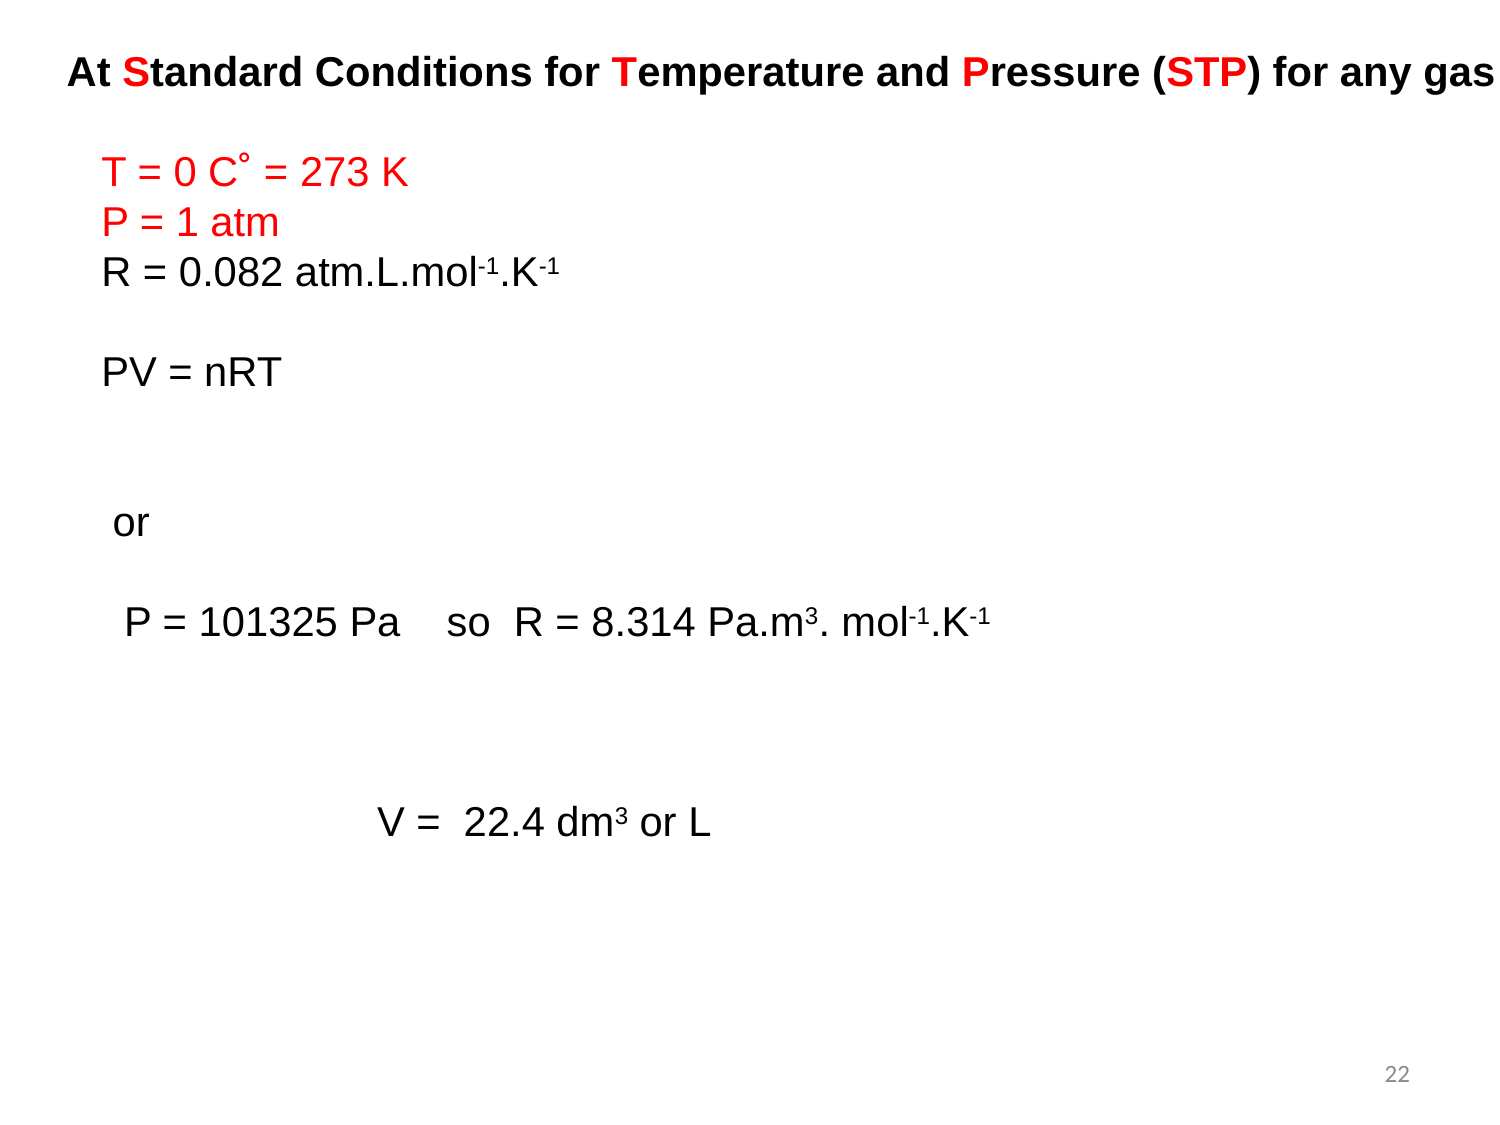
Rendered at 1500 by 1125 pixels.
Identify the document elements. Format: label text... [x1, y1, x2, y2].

slide_number 22 [1074, 1042, 1425, 1103]
